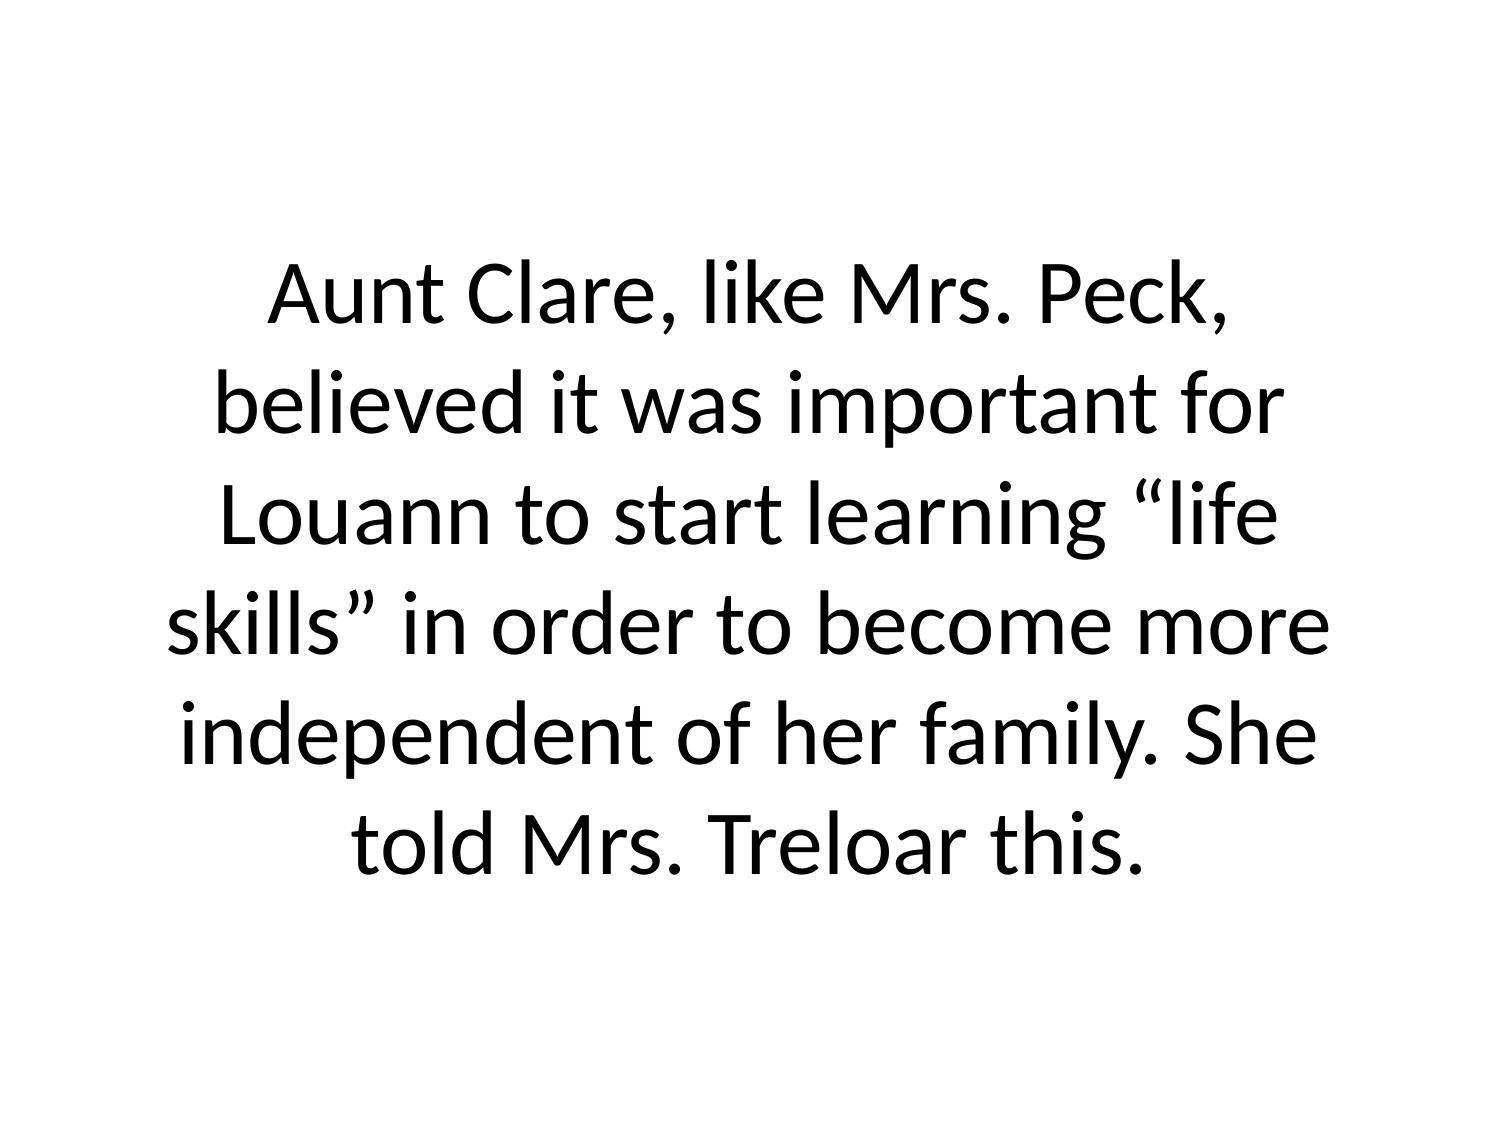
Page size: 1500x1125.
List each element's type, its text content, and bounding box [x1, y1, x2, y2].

title Aunt Clare, like Mrs. Peck, believed it was important for Louann to start learning “life skills” in order to become more independent of her family. She told Mrs. Treloar this. [112, 212, 1388, 913]
